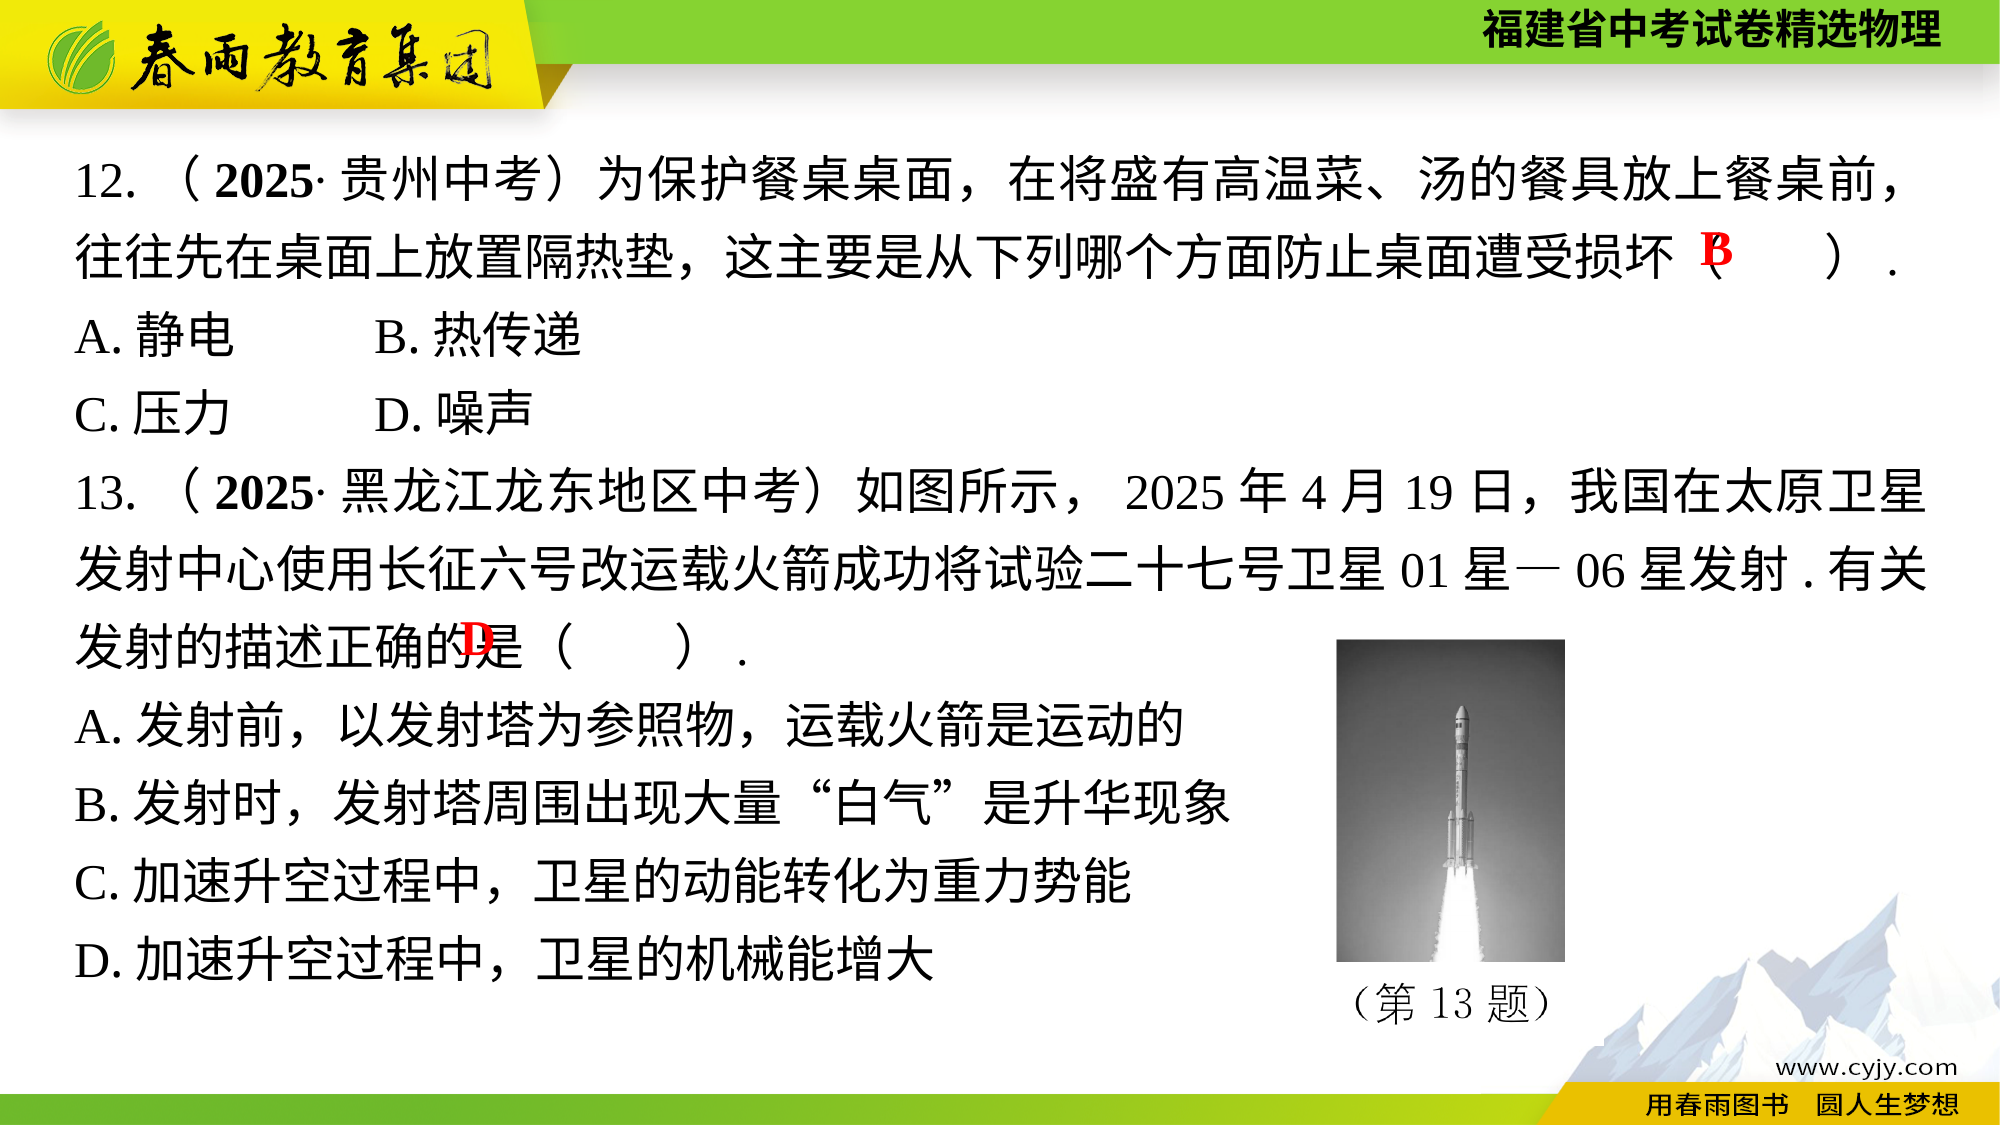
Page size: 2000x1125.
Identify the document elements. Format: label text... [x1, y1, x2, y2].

list 12.（2025∙贵州中考）为保护餐桌桌面，在将盛有高温菜、汤的餐具放上餐桌前，往往先在桌面上放置隔热垫，这主要是从下列哪个方面防止桌面遭受损坏（ ）. A.静电 B.热传递 C.压力 D.噪声 13.（2025∙黑龙江龙东地区中考）如图所示，2025年4月19日，我国在太原卫星发射中心使用长征六号改运载火箭成功将试验二十七号卫星01星—06星发射.有关发射的描述正确的是（ ）. A.发射前，以发射塔为参照物，运载火箭是运动的 B.发射时，发射塔周围出现大量“白气”是升华现象 C.加速升空过程中，卫星的动能转化为重力势能 D.加速升空过程中，卫星的机械能增大 [59, 122, 1944, 996]
picture [0, 0, 2000, 1125]
text_box B [1685, 208, 1749, 283]
text_box D [445, 597, 511, 673]
